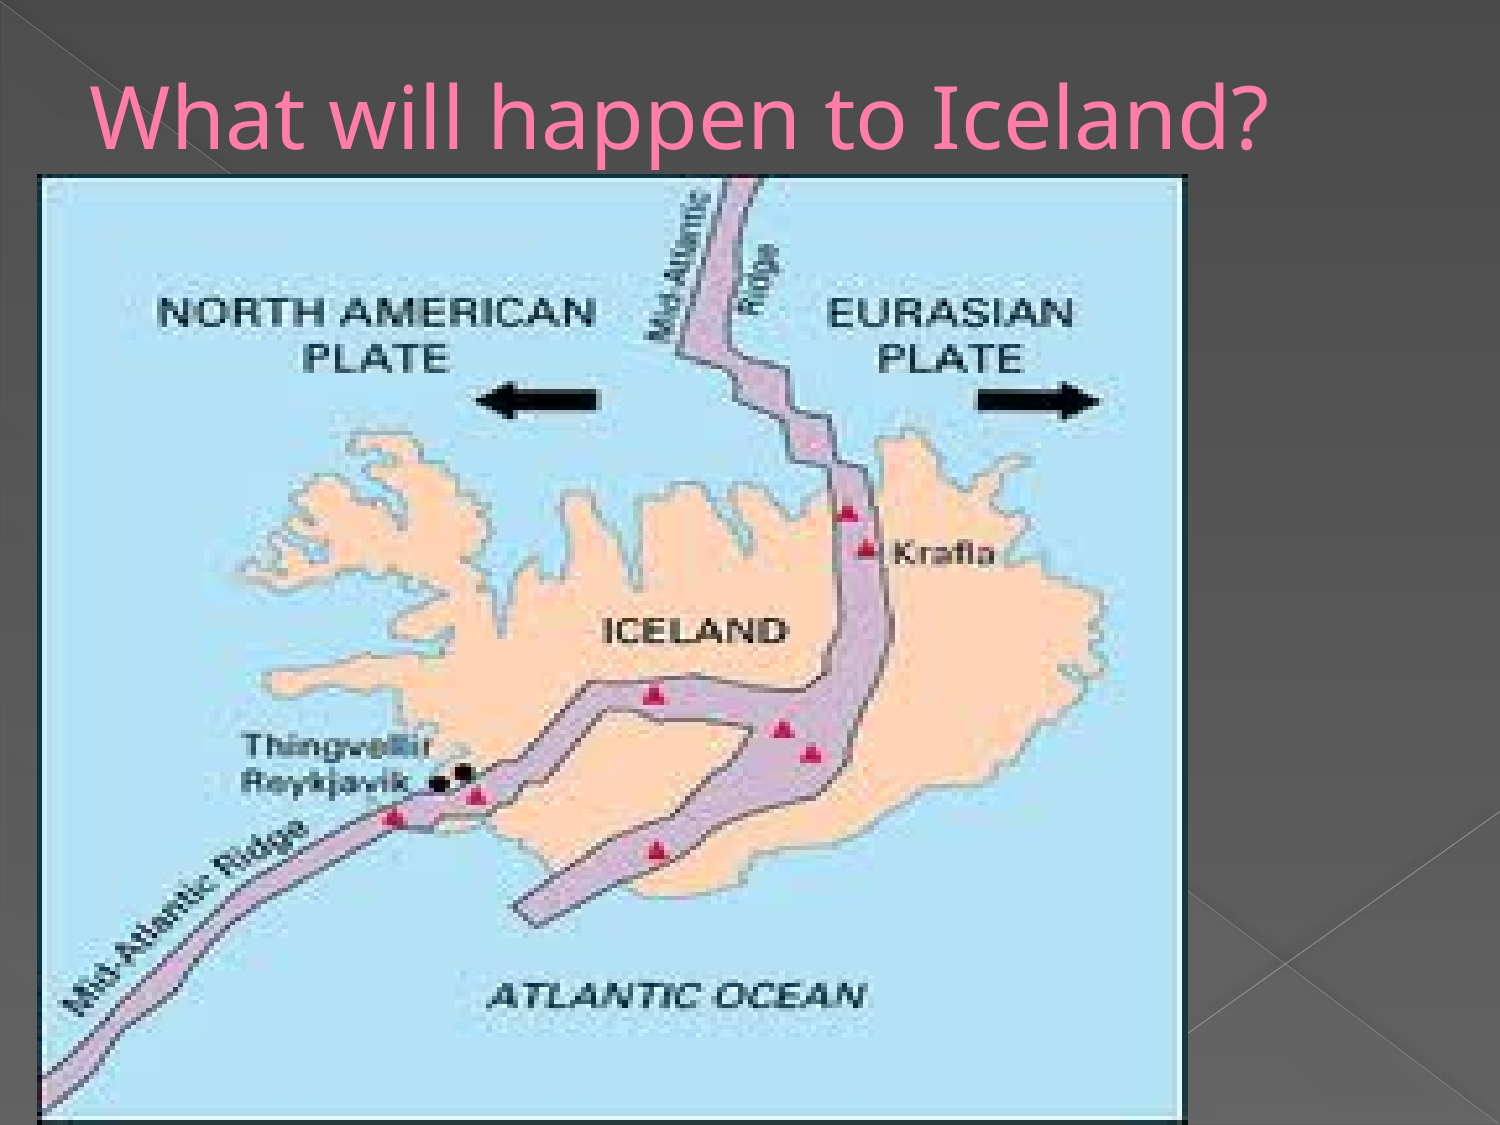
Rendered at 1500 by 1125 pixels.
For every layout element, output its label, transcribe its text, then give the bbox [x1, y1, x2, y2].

title What will happen to Iceland? [75, 0, 1425, 230]
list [37, 174, 1188, 1125]
